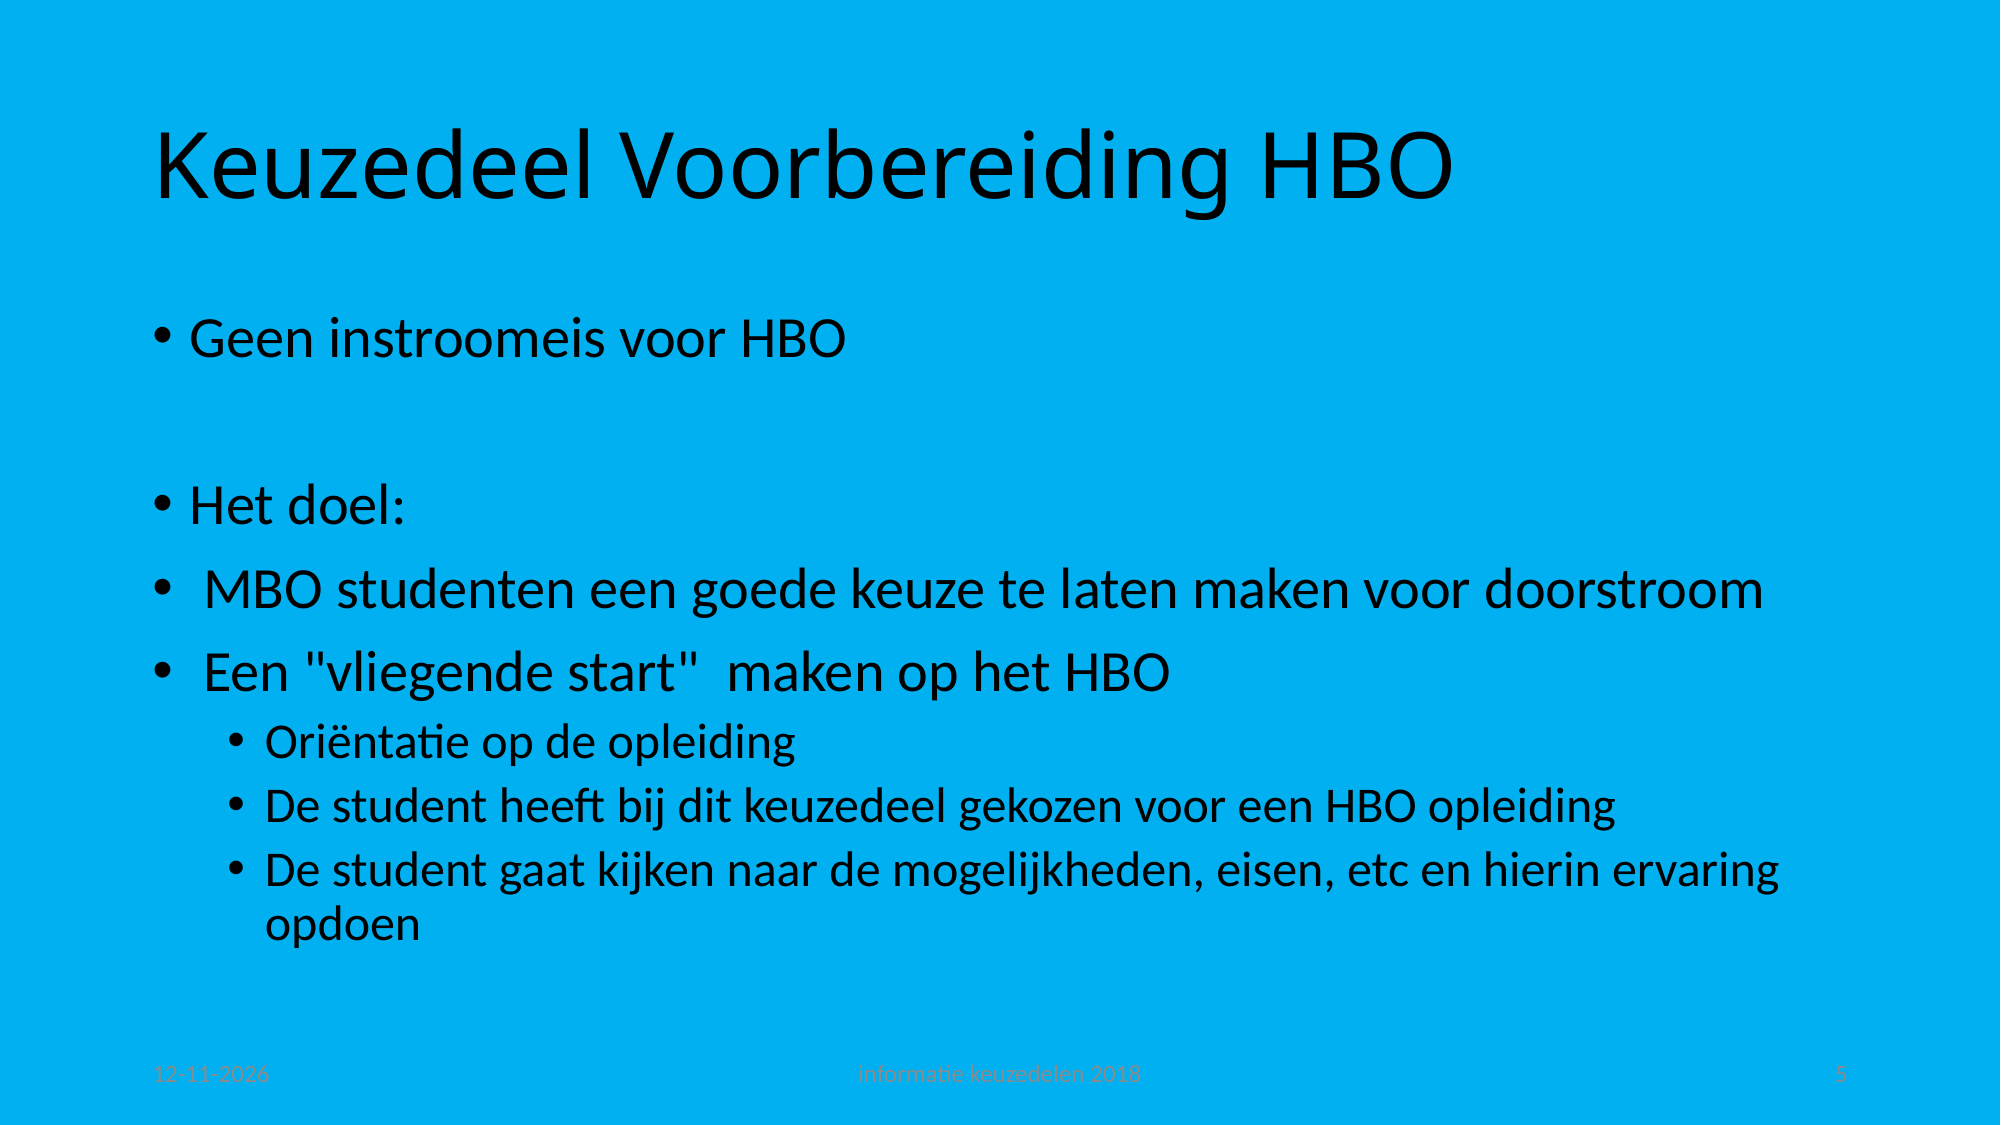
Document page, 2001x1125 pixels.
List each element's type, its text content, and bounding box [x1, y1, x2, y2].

title Keuzedeel Voorbereiding HBO [137, 59, 1863, 278]
slide_number 5 [1412, 1042, 1863, 1103]
list Geen instroomeis voor HBO Het doel: MBO studenten een goede keuze te laten maken voor doorstroom Een "vliegende start" maken op het HBO Oriëntatie op de opleiding De student heeft bij dit keuzedeel gekozen voor een HBO opleiding De student gaat kijken naar de mogelijkheden, eisen, etc en hierin ervaring opdoen [137, 299, 1863, 1014]
footer informatie keuzedelen 2018 [662, 1042, 1338, 1103]
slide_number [137, 1042, 588, 1103]
